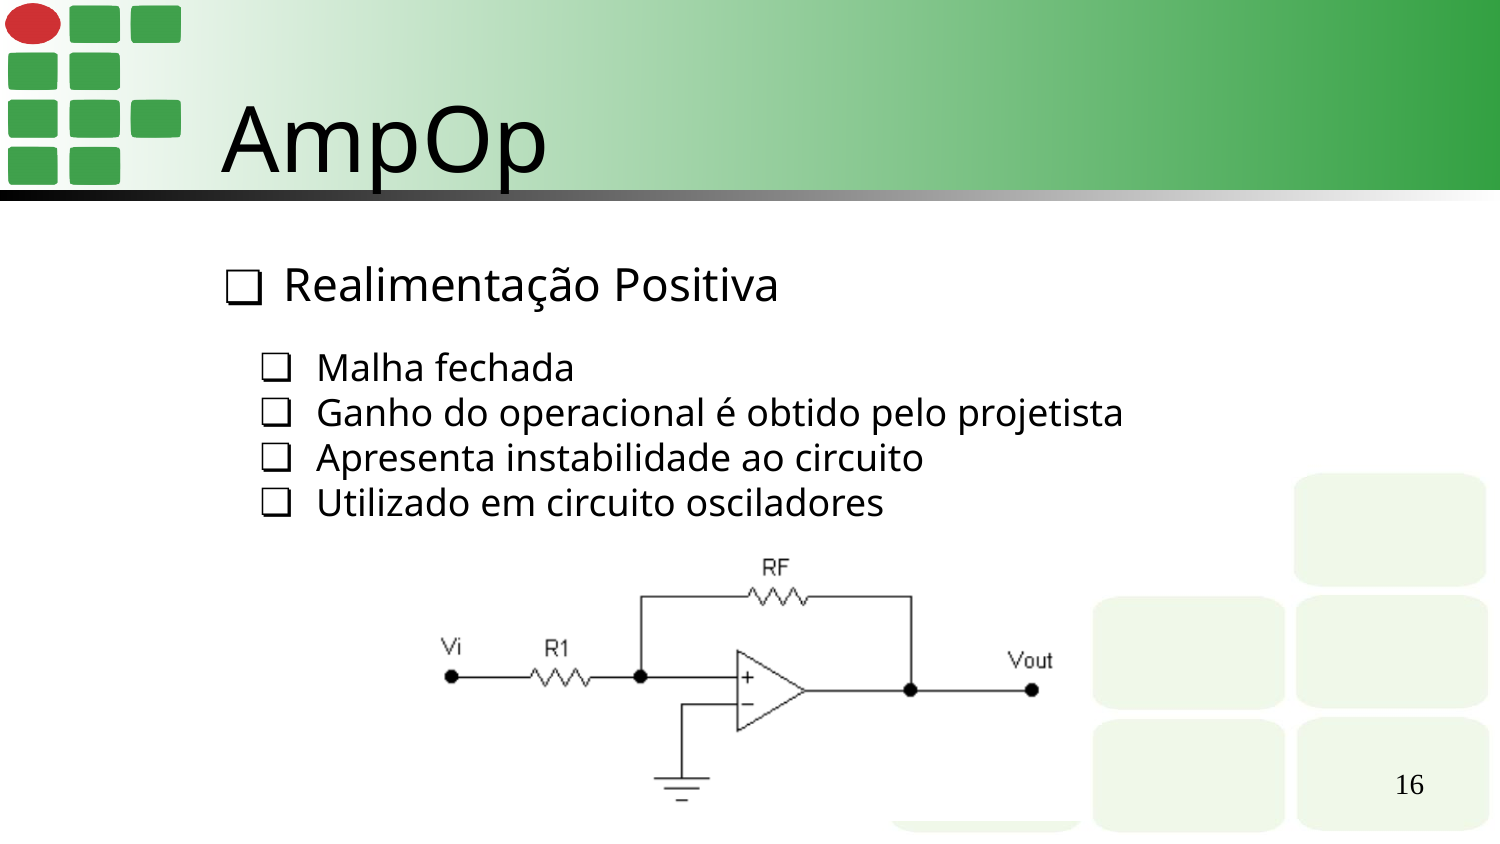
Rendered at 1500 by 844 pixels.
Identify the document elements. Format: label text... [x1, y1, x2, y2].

slide_number ‹#› [1094, 768, 1425, 827]
picture [5, 3, 181, 185]
text_box AmpOp [206, 26, 1468, 207]
text_box Realimentação Positiva [193, 248, 1469, 324]
text_box Malha fechada Ganho do operacional é obtido pelo projetista Apresenta instabilidade ao circuito Utilizado em circuito osciladores [150, 336, 1280, 534]
picture [409, 441, 1495, 835]
